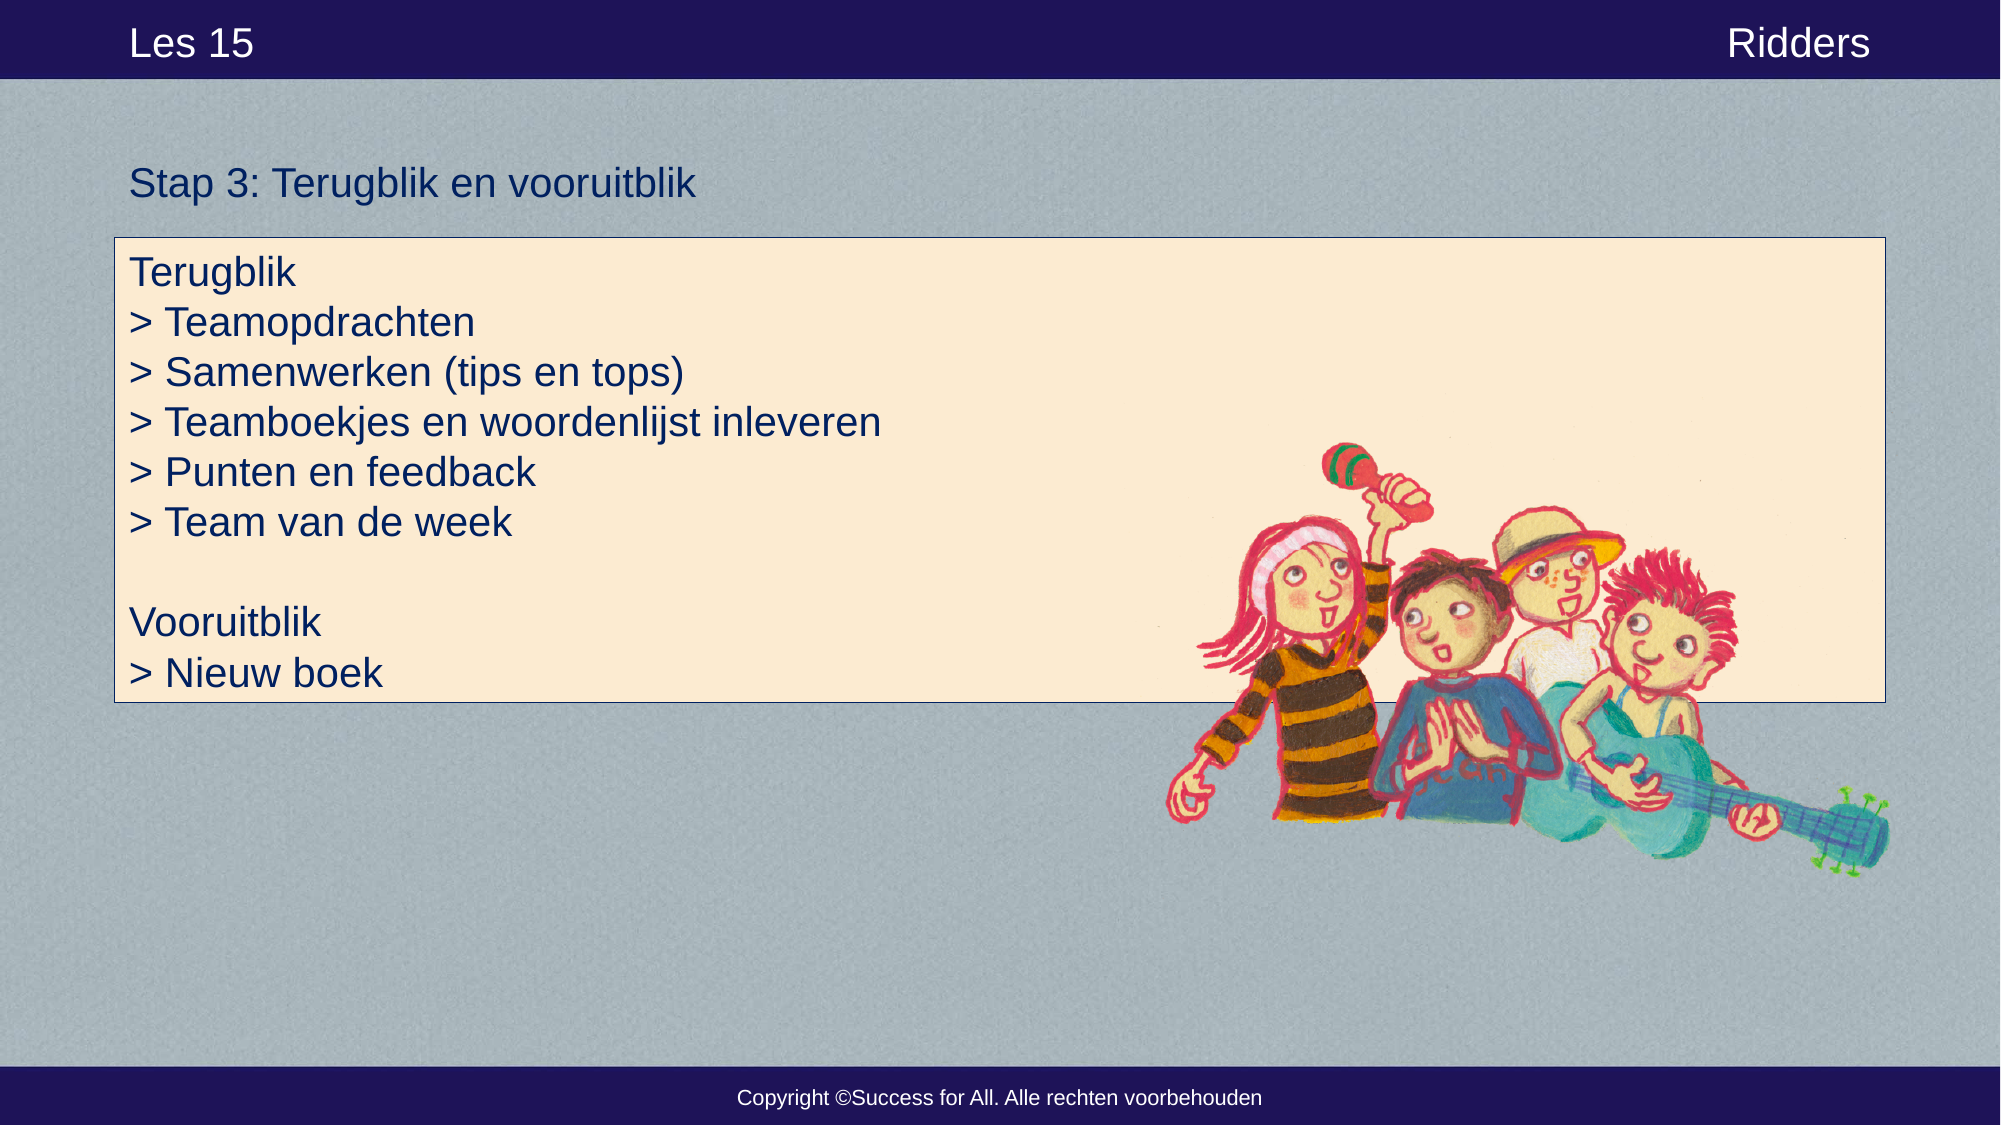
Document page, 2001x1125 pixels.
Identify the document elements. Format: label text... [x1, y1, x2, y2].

text_box Les 15 [114, 8, 354, 73]
text_box Copyright ©Success for All. Alle rechten voorbehouden [0, 1076, 2000, 1125]
text_box Ridders [999, 8, 1886, 73]
picture [0, 0, 2001, 1125]
text_box Terugblik > Teamopdrachten > Samenwerken (tips en tops) > Teamboekjes en woordenlijst inleveren > Punten en feedback > Team van de week Vooruitblik > Nieuw boek [114, 237, 1886, 703]
text_box Stap 3: Terugblik en vooruitblik [113, 148, 1635, 214]
